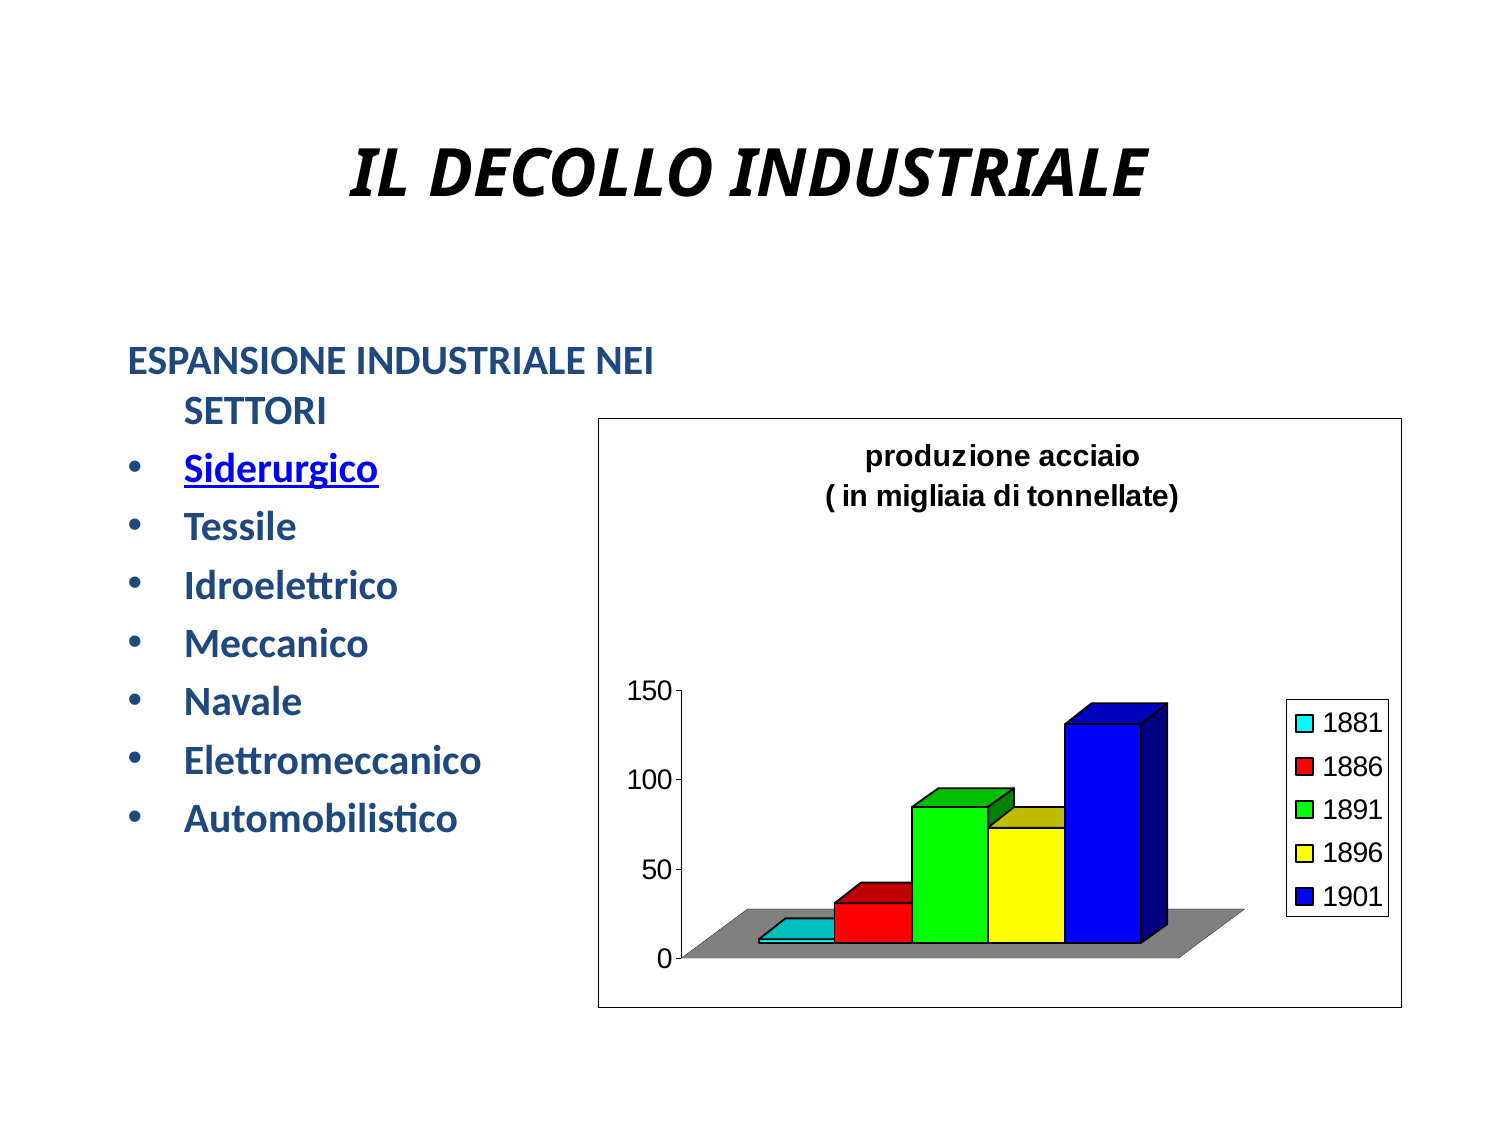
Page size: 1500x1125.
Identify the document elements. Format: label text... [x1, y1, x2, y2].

title IL DECOLLO INDUSTRIALE [112, 49, 1388, 290]
list ESPANSIONE INDUSTRIALE NEI SETTORI Siderurgico Tessile Idroelettrico Meccanico Navale Elettromeccanico Automobilistico [112, 324, 738, 1000]
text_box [588, 408, 1414, 1017]
